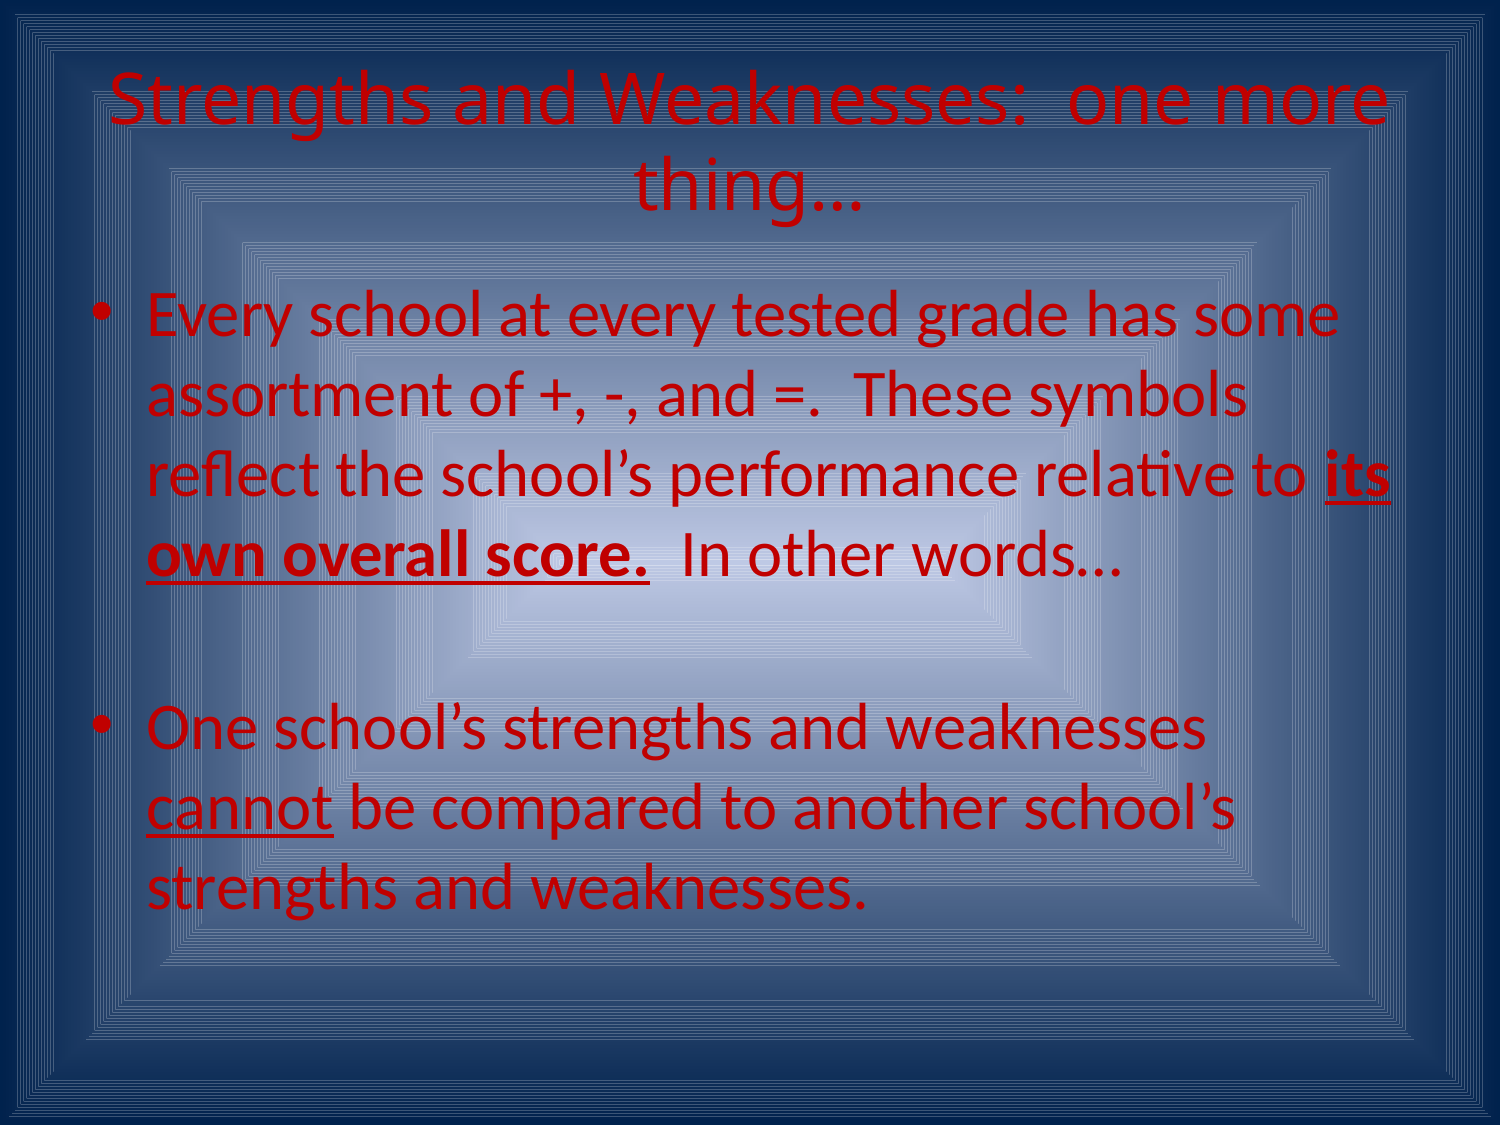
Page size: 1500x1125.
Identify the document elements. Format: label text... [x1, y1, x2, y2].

title Strengths and Weaknesses: one more thing… [75, 45, 1425, 233]
list Every school at every tested grade has some assortment of +, -, and =. These symbols reflect the school’s performance relative to its own overall score. In other words… One school’s strengths and weaknesses cannot be compared to another school’s strengths and weaknesses. [75, 262, 1425, 1005]
